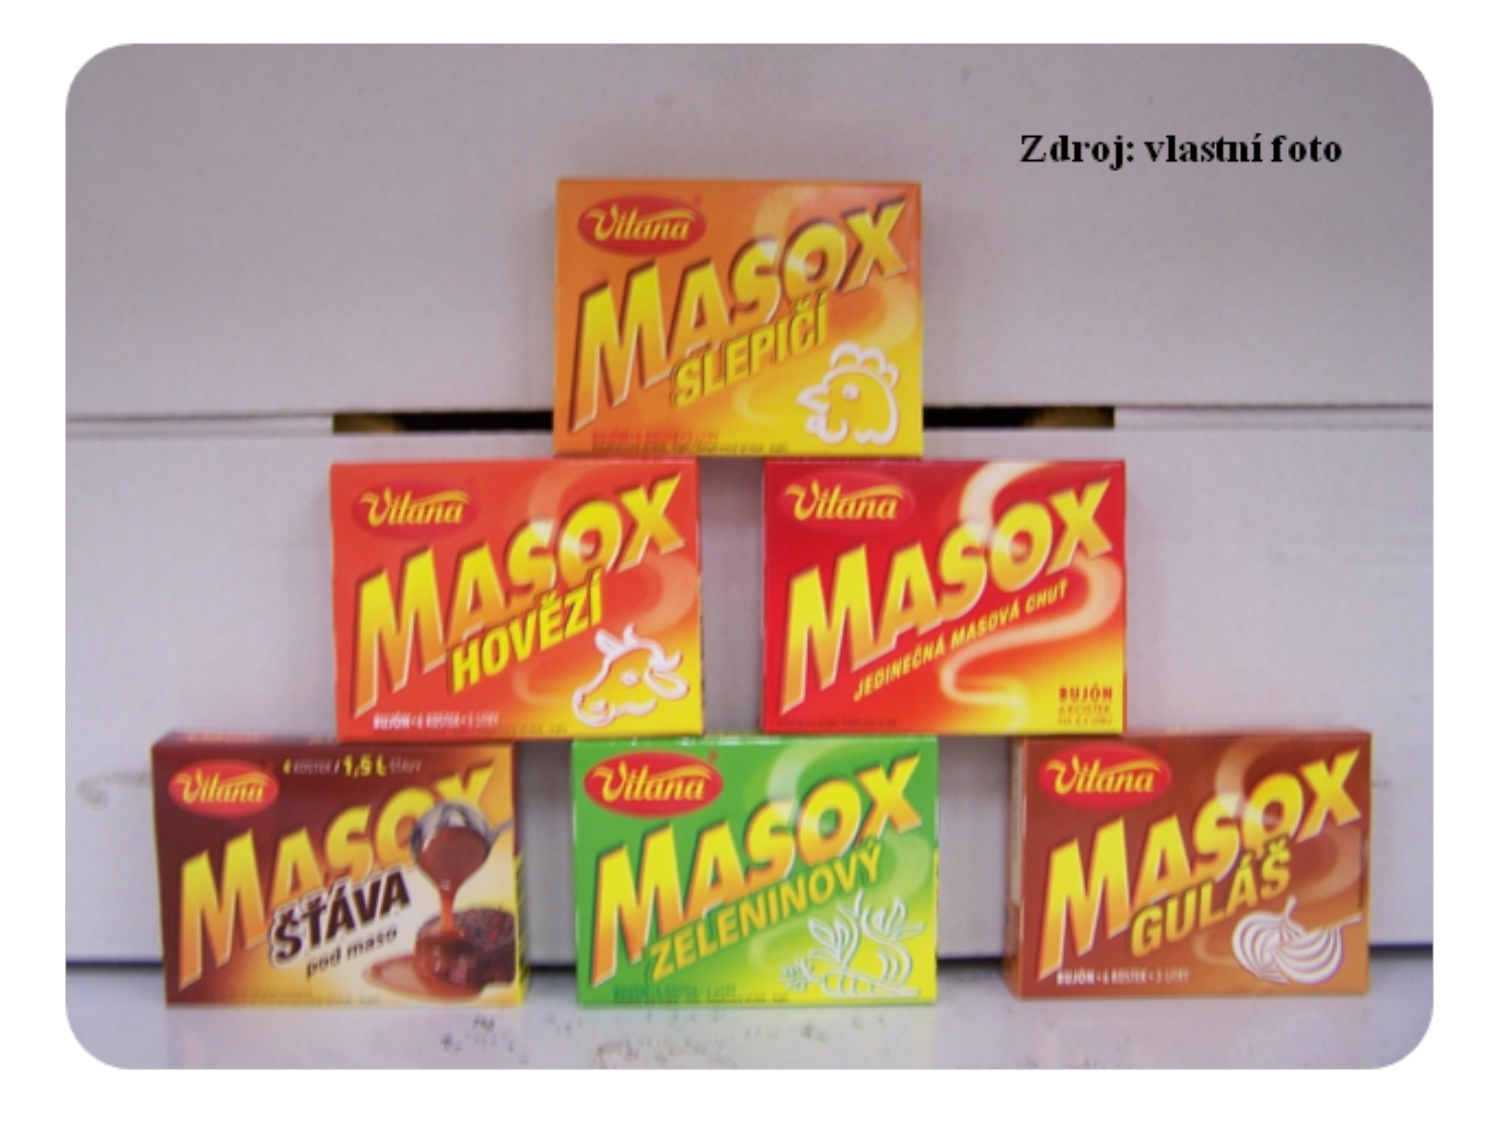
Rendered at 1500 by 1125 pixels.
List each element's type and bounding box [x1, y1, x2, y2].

picture [64, 42, 1436, 1073]
